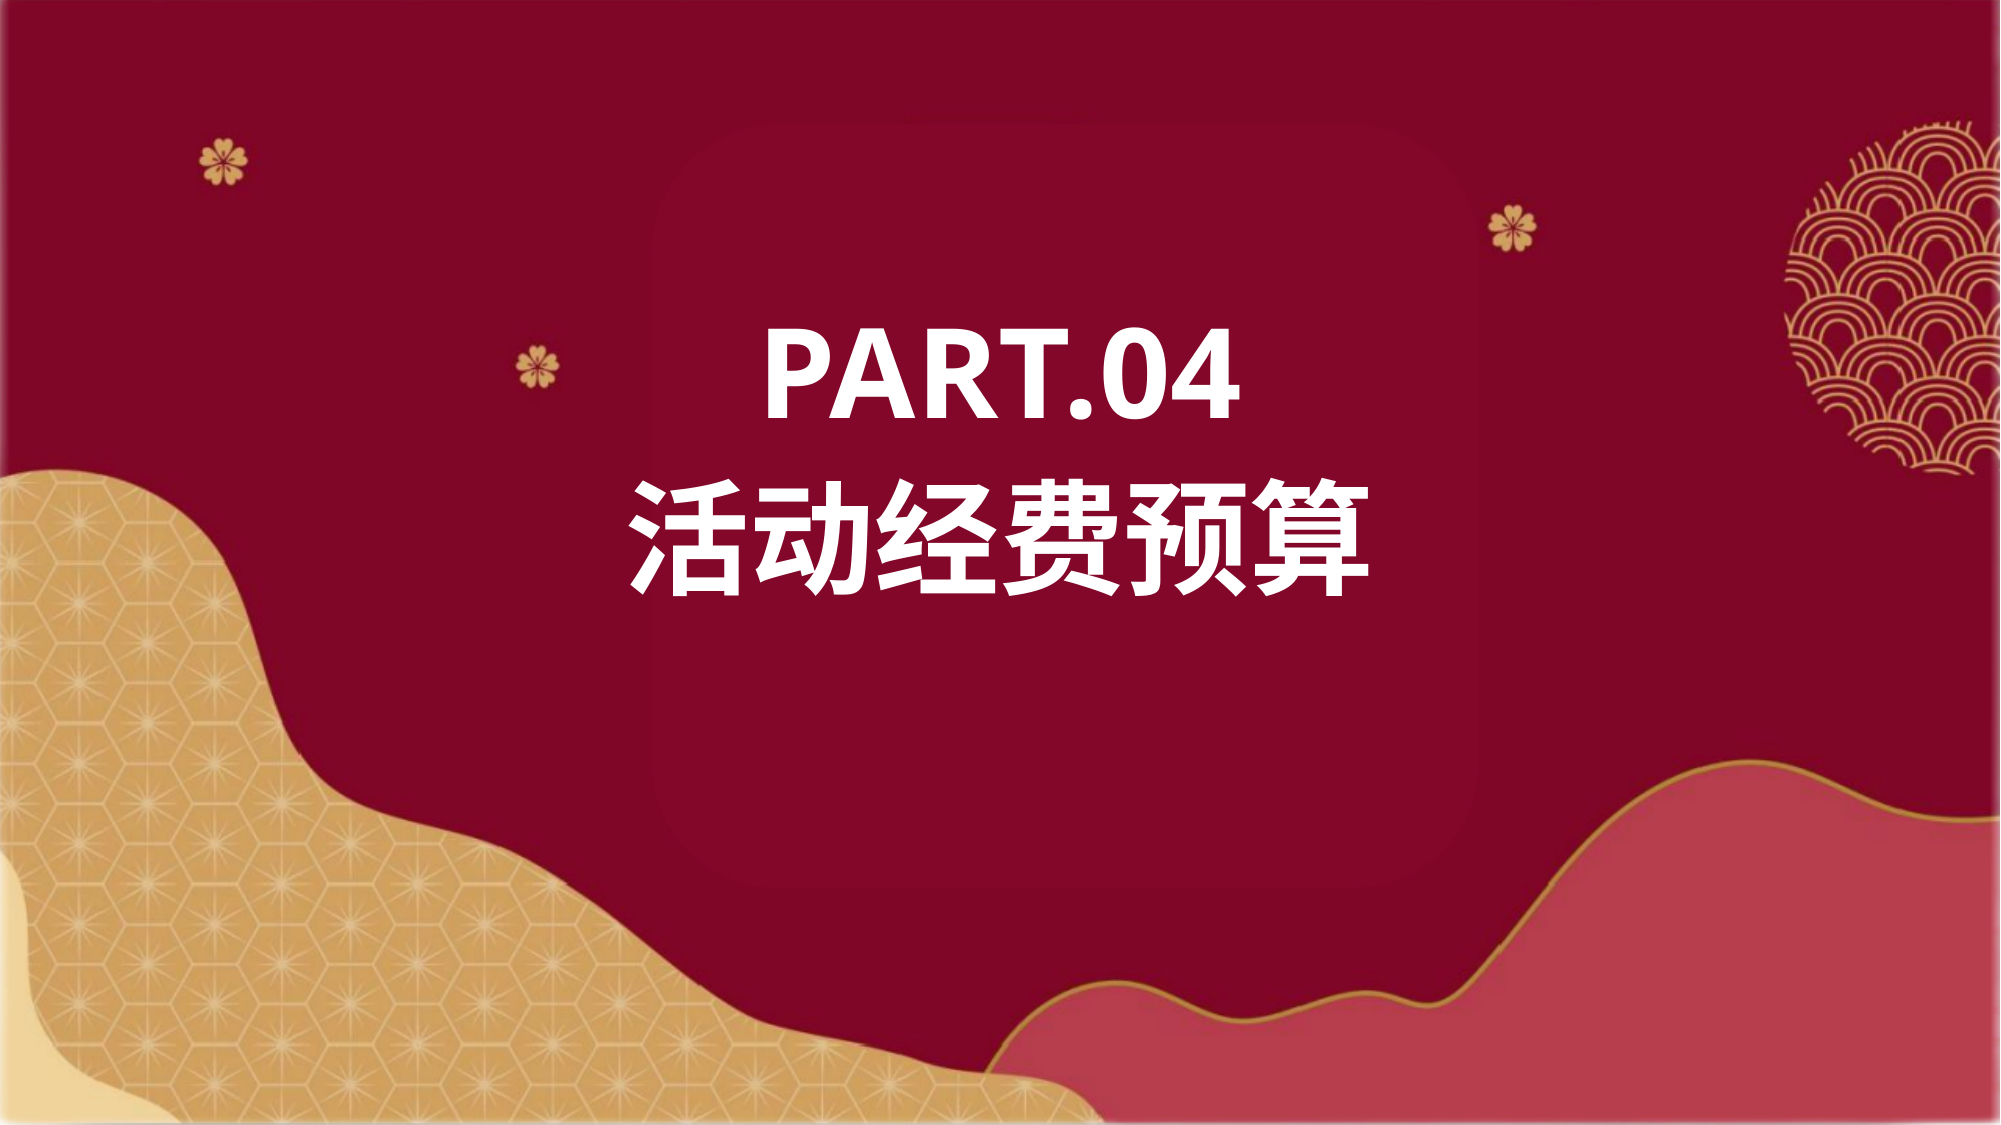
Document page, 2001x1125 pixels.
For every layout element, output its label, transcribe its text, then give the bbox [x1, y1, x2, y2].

text_box PART.04 [742, 286, 1258, 452]
picture [0, 0, 2000, 1125]
text_box 活动经费预算 [610, 452, 1390, 618]
